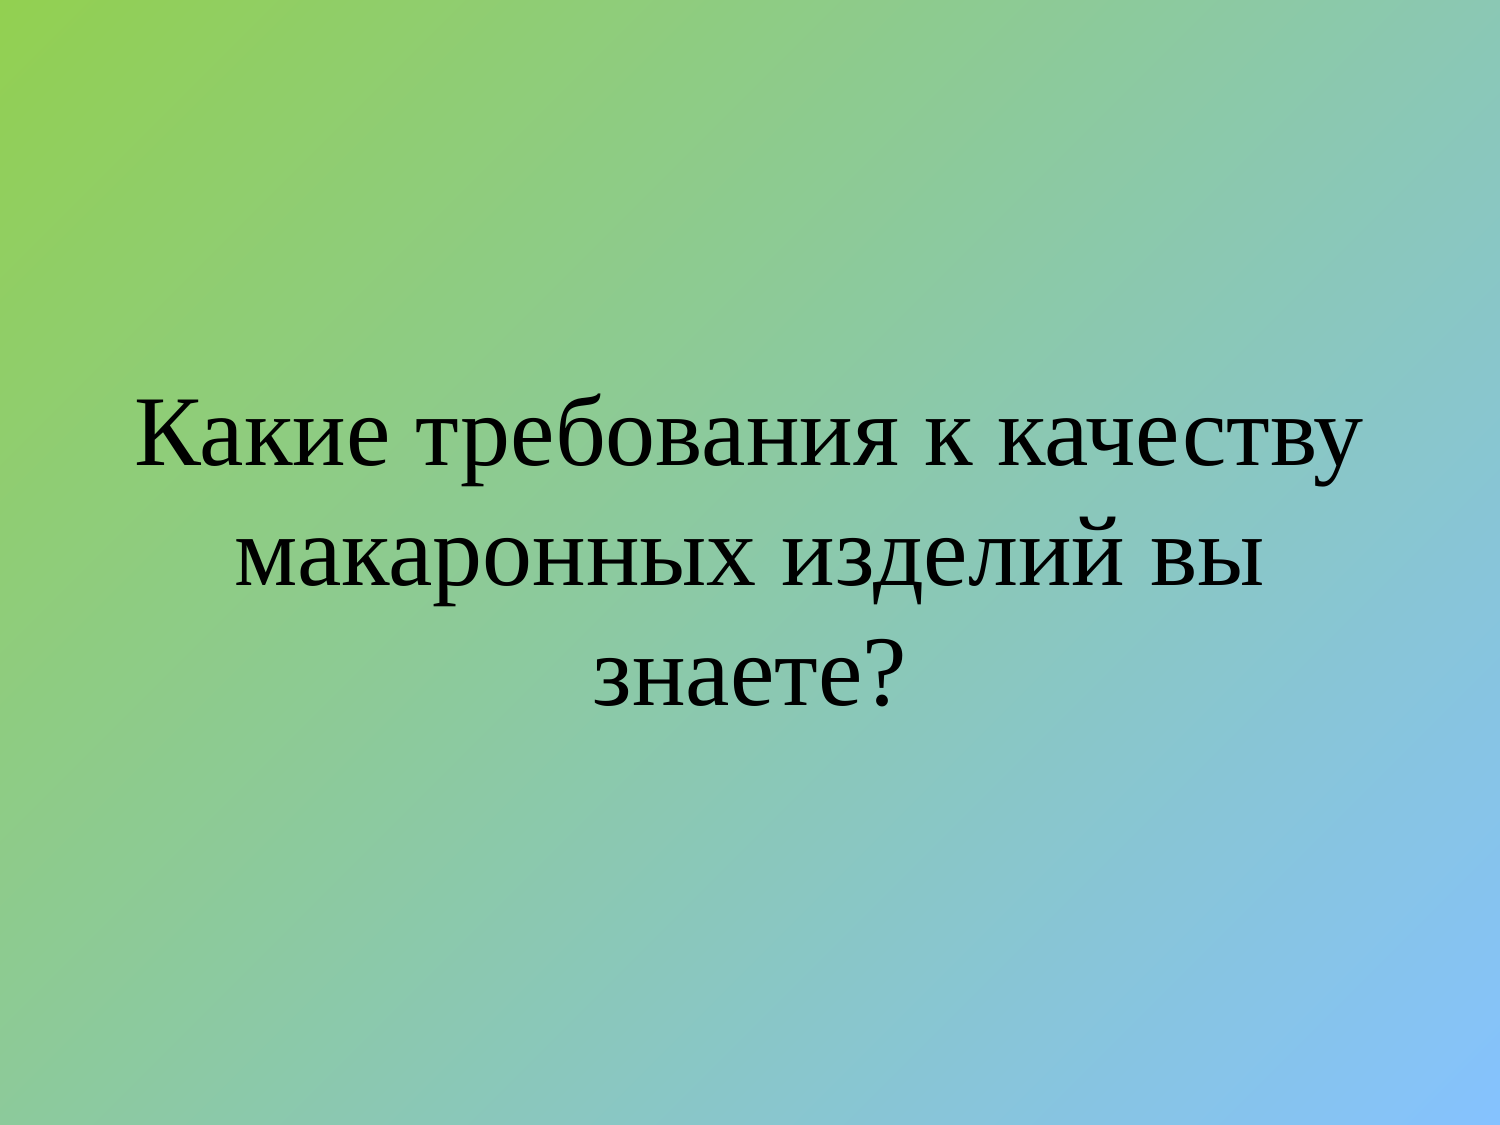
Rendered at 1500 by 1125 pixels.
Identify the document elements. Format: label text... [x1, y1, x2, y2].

list Какие требования к качеству макаронных изделий вы знаете? [75, 78, 1425, 1005]
